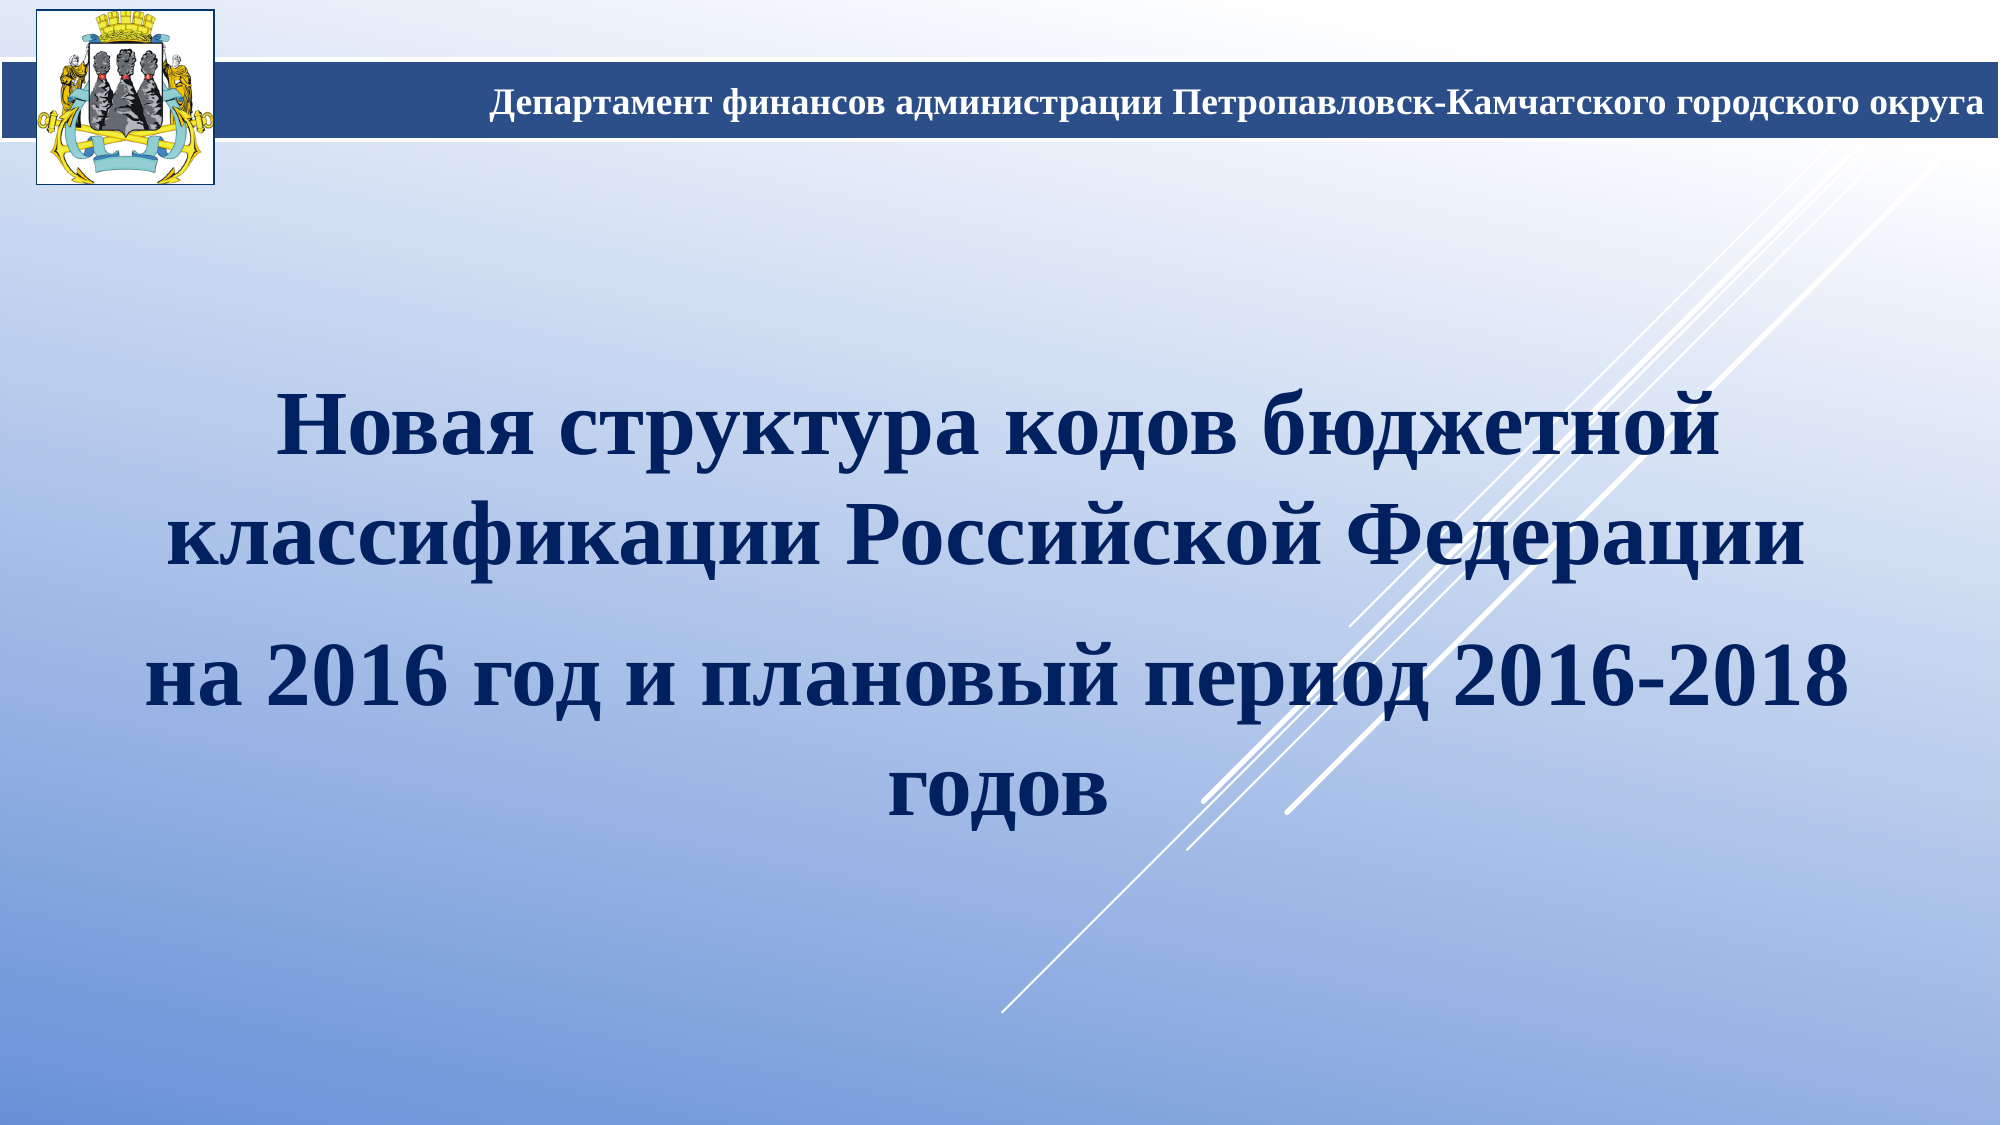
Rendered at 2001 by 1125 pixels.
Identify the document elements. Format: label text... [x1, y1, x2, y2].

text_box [0, 10, 2000, 184]
text_box [0, 188, 2000, 1105]
subtitle Новая структура кодов бюджетной классификации Российской Федерации на 2016 год и плановый период 2016-2018 годов [14, 214, 1984, 1105]
